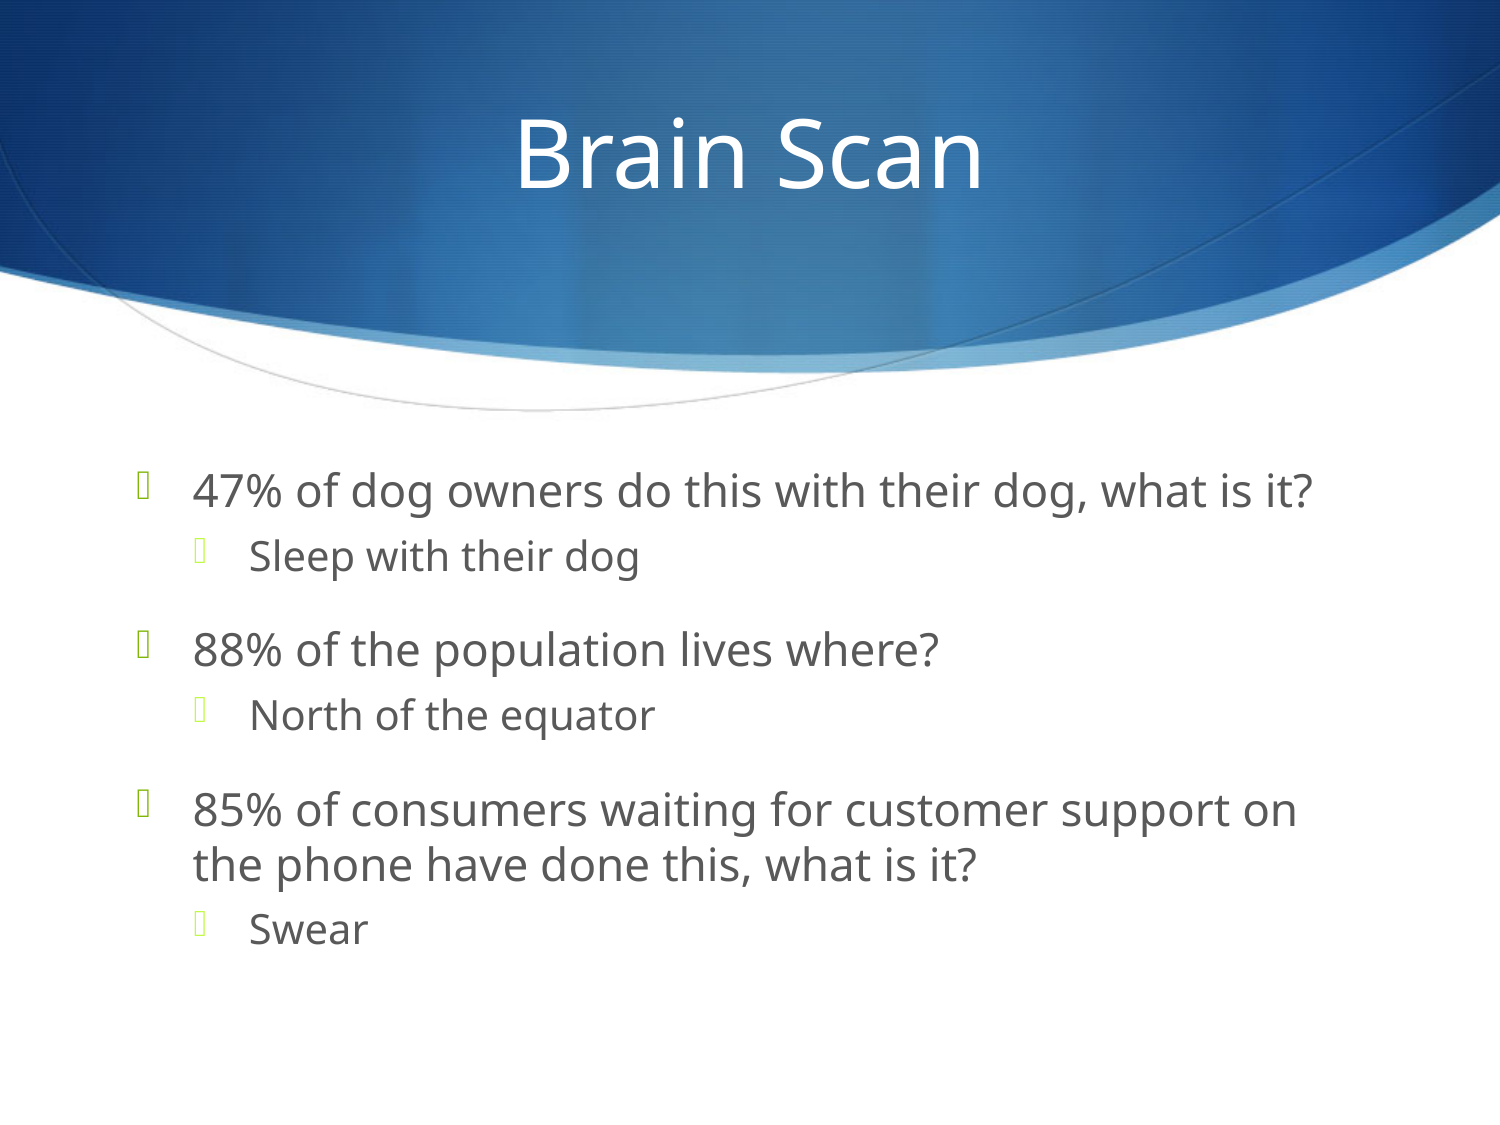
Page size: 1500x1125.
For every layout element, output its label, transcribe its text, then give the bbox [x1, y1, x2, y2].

title Brain Scan [75, 56, 1425, 245]
picture [0, 0, 1500, 1125]
list 47% of dog owners do this with their dog, what is it? Sleep with their dog 88% of the population lives where? North of the equator 85% of consumers waiting for customer support on the phone have done this, what is it? Swear [121, 454, 1379, 991]
